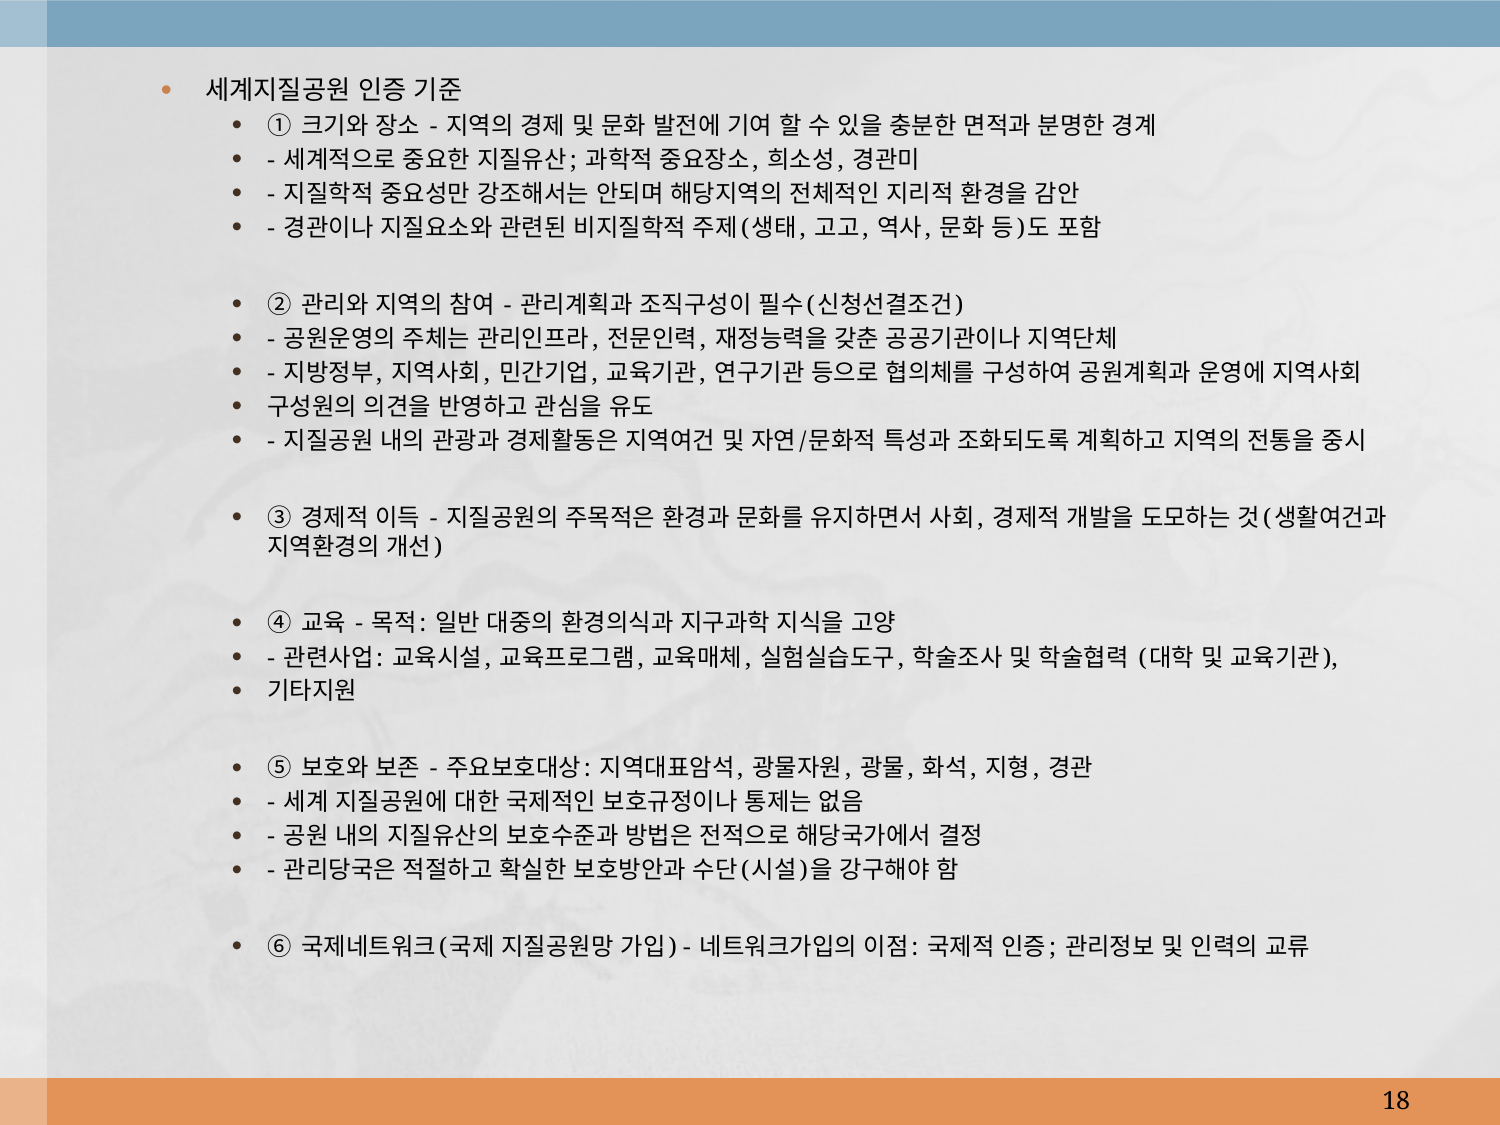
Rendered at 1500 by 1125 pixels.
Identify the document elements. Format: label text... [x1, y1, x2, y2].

slide_number 18 [1074, 1078, 1425, 1125]
list 세계지질공원 인증 기준 ① 크기와 장소 - 지역의 경제 및 문화 발전에 기여 할 수 있을 충분한 면적과 분명한 경계 - 세계적으로 중요한 지질유산; 과학적 중요장소, 희소성, 경관미 - 지질학적 중요성만 강조해서는 안되며 해당지역의 전체적인 지리적 환경을 감안 - 경관이나 지질요소와 관련된 비지질학적 주제(생태, 고고, 역사, 문화 등)도 포함 ② 관리와 지역의 참여 - 관리계획과 조직구성이 필수(신청선결조건) - 공원운영의 주체는 관리인프라, 전문인력, 재정능력을 갖춘 공공기관이나 지역단체 - 지방정부, 지역사회, 민간기업, 교육기관, 연구기관 등으로 협의체를 구성하여 공원계획과 운영에 지역사회 구성원의 의견을 반영하고 관심을 유도 - 지질공원 내의 관광과 경제활동은 지역여건 및 자연/문화적 특성과 조화되도록 계획하고 지역의 전통을 중시 ③ 경제적 이득 - 지질공원의 주목적은 환경과 문화를 유지하면서 사회, 경제적 개발을 도모하는 것(생활여건과 지역환경의 개선) ④ 교육 - 목적: 일반 대중의 환경의식과 지구과학 지식을 고양 - 관련사업: 교육시설, 교육프로그램, 교육매체, 실험실습도구, 학술조사 및 학술협력 (대학 및 교육기관), 기타지원 ⑤ 보호와 보존 - 주요보호대상: 지역대표암석, 광물자원, 광물, 화석, 지형, 경관 - 세계 지질공원에 대한 국제적인 보호규정이나 통제는 없음 - 공원 내의 지질유산의 보호수준과 방법은 전적으로 해당국가에서 결정 - 관리당국은 적절하고 확실한 보호방안과 수단(시설)을 강구해야 함 ⑥ 국제네트워크(국제 지질공원망 가입) - 네트워크가입의 이점: 국제적 인증; 관리정보 및 인력의 교류 [75, 66, 1425, 1005]
